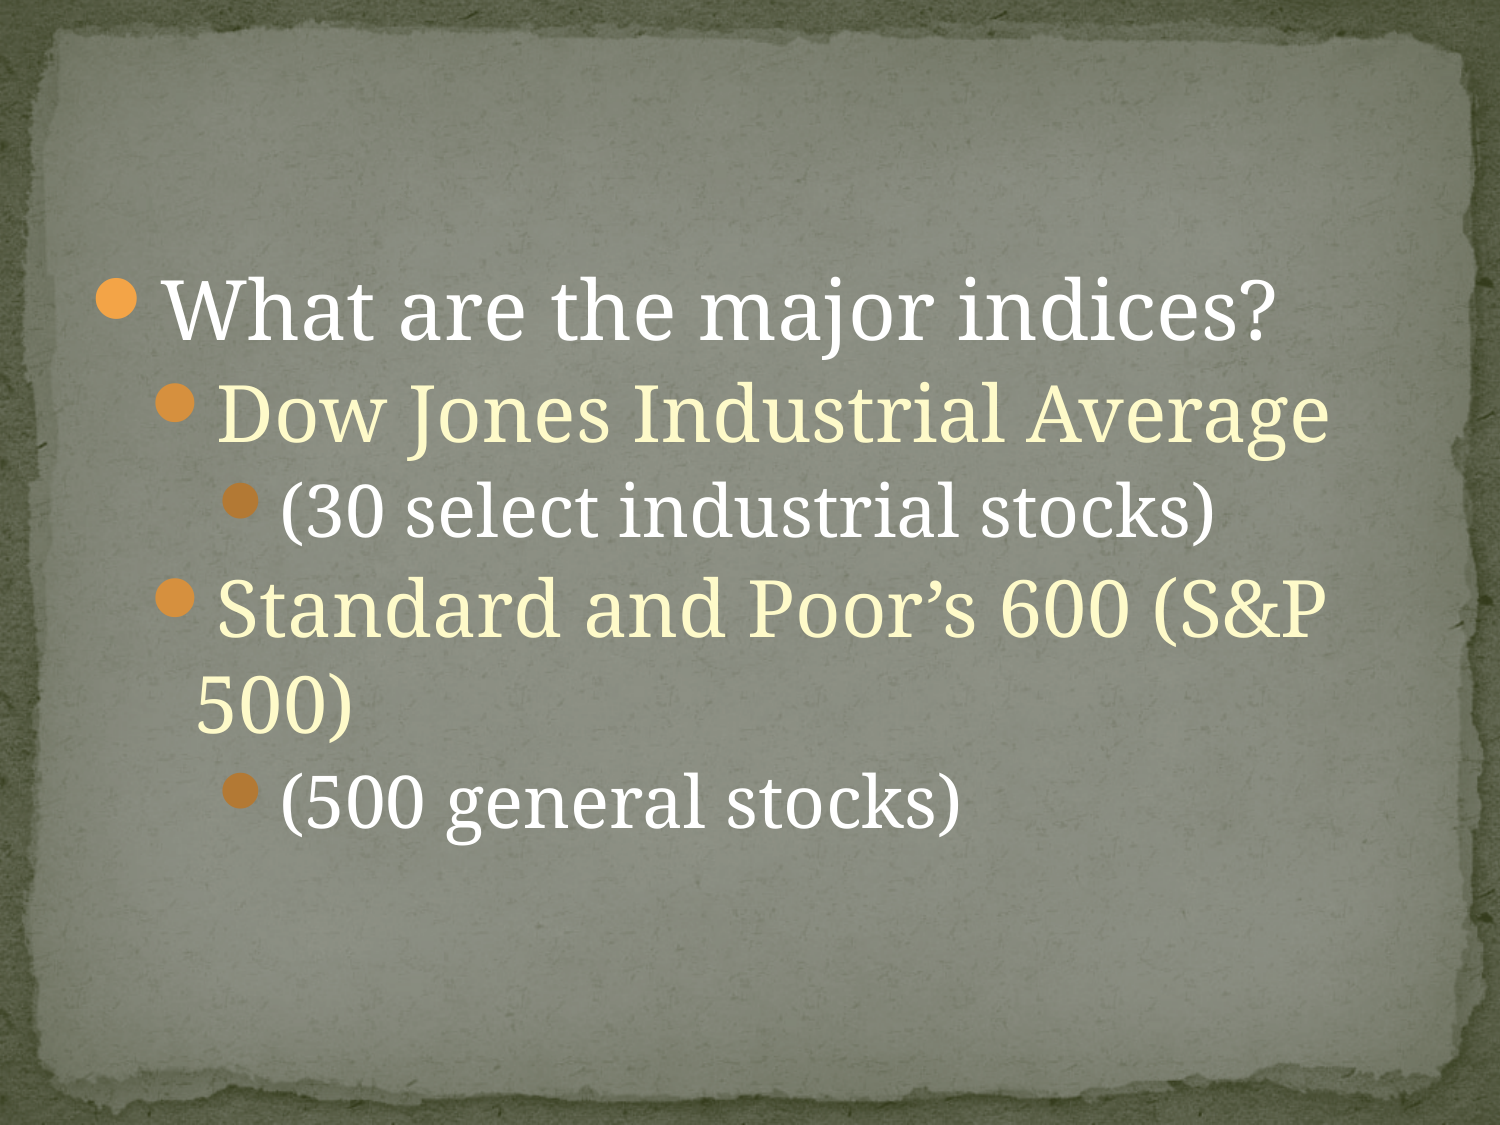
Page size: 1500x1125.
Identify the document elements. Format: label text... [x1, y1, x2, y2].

list What are the major indices? Dow Jones Industrial Average (30 select industrial stocks) Standard and Poor’s 600 (S&P 500) (500 general stocks) [75, 249, 1425, 1000]
